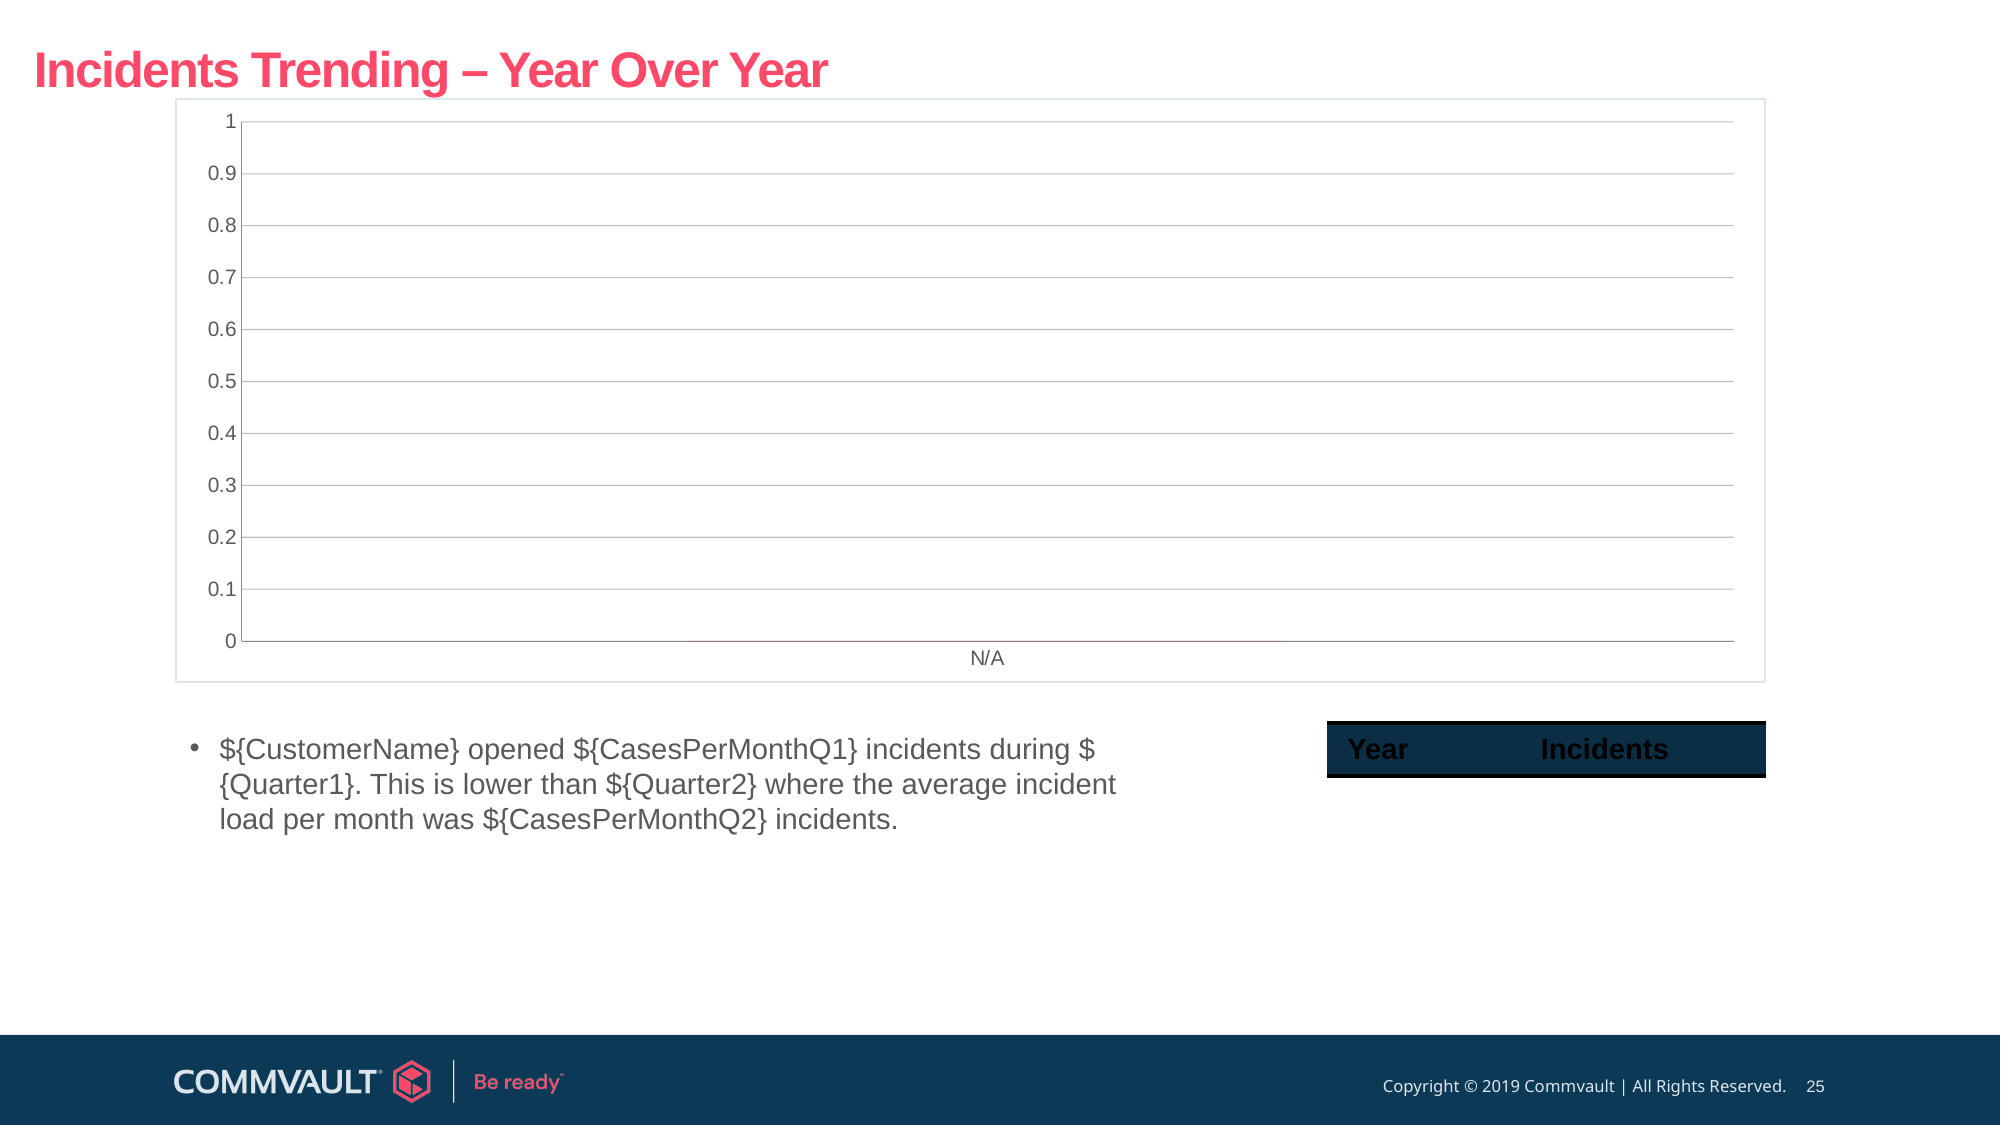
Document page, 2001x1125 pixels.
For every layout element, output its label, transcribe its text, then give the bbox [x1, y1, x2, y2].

slide_number 25 [1790, 1051, 1825, 1097]
text_box ${CustomerName} opened ${CasesPerMonthQ1} incidents during ${Quarter1}. This is lower than ${Quarter2} where the average incident load per month was ${CasesPerMonthQ2} incidents. [174, 722, 1178, 998]
picture [174, 1060, 564, 1103]
title Incidents Trending – Year Over Year [33, 28, 1684, 99]
chart [174, 97, 1767, 684]
table_header Year [1327, 725, 1521, 774]
table_header Incidents [1521, 725, 1766, 774]
